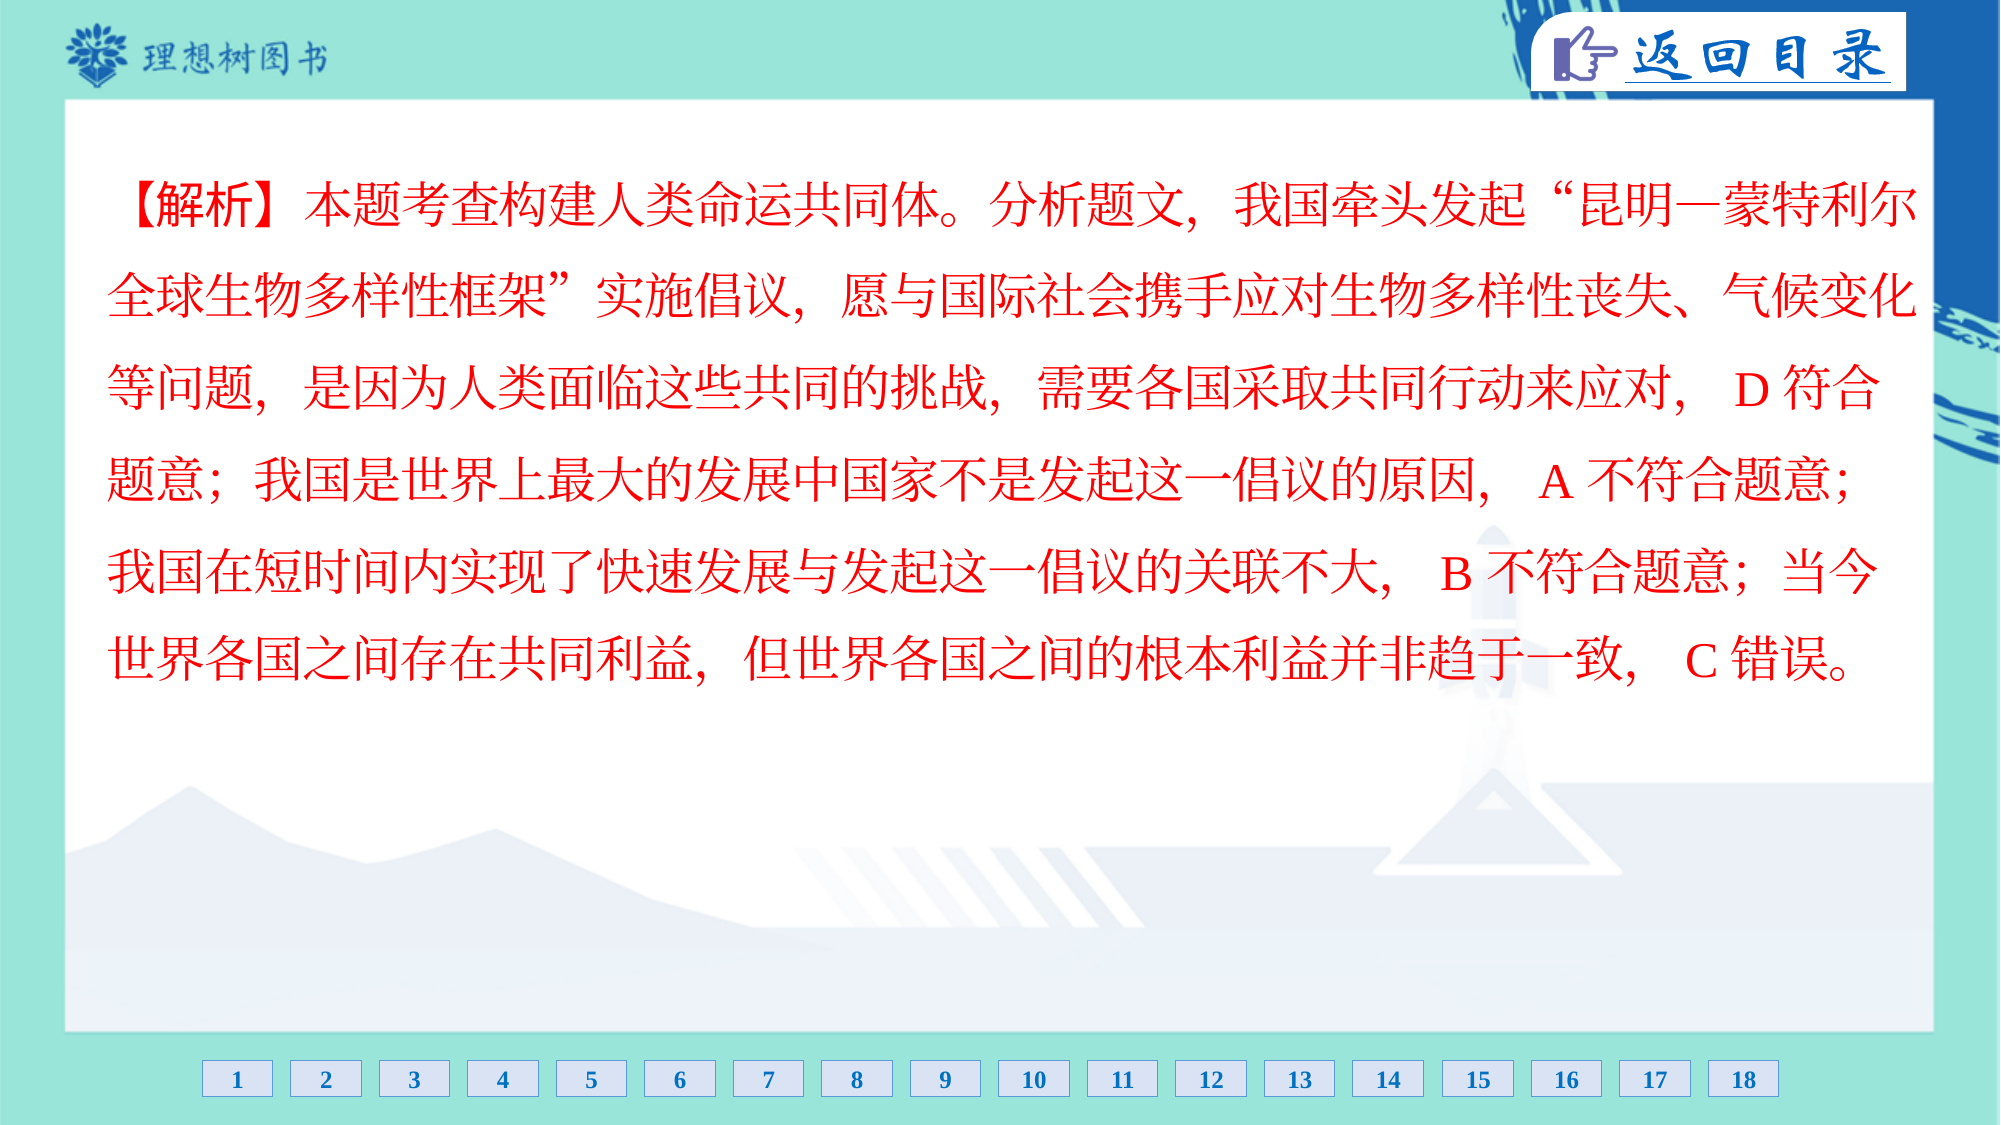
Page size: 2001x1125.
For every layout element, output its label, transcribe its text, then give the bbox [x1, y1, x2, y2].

picture [0, 0, 2000, 1125]
text_box 【解析】本题考查构建人类命运共同体。分析题文，我国牵头发起“昆明—蒙特利尔 全球生物多样性框架”实施倡议，愿与国际社会携手应对生物多样性丧失、气候变化 等问题，是因为人类面临这些共同的挑战，需要各国采取共同行动来应对，D符合 题意；我国是世界上最大的发展中国家不是发起这一倡议的原因，A不符合题意； 我国在短时间内实现了快速发展与发起这一倡议的关联不大，B不符合题意；当今 世界各国之间存在共同利益，但世界各国之间的根本利益并非趋于一致，C错误。 [106, 141, 1895, 678]
